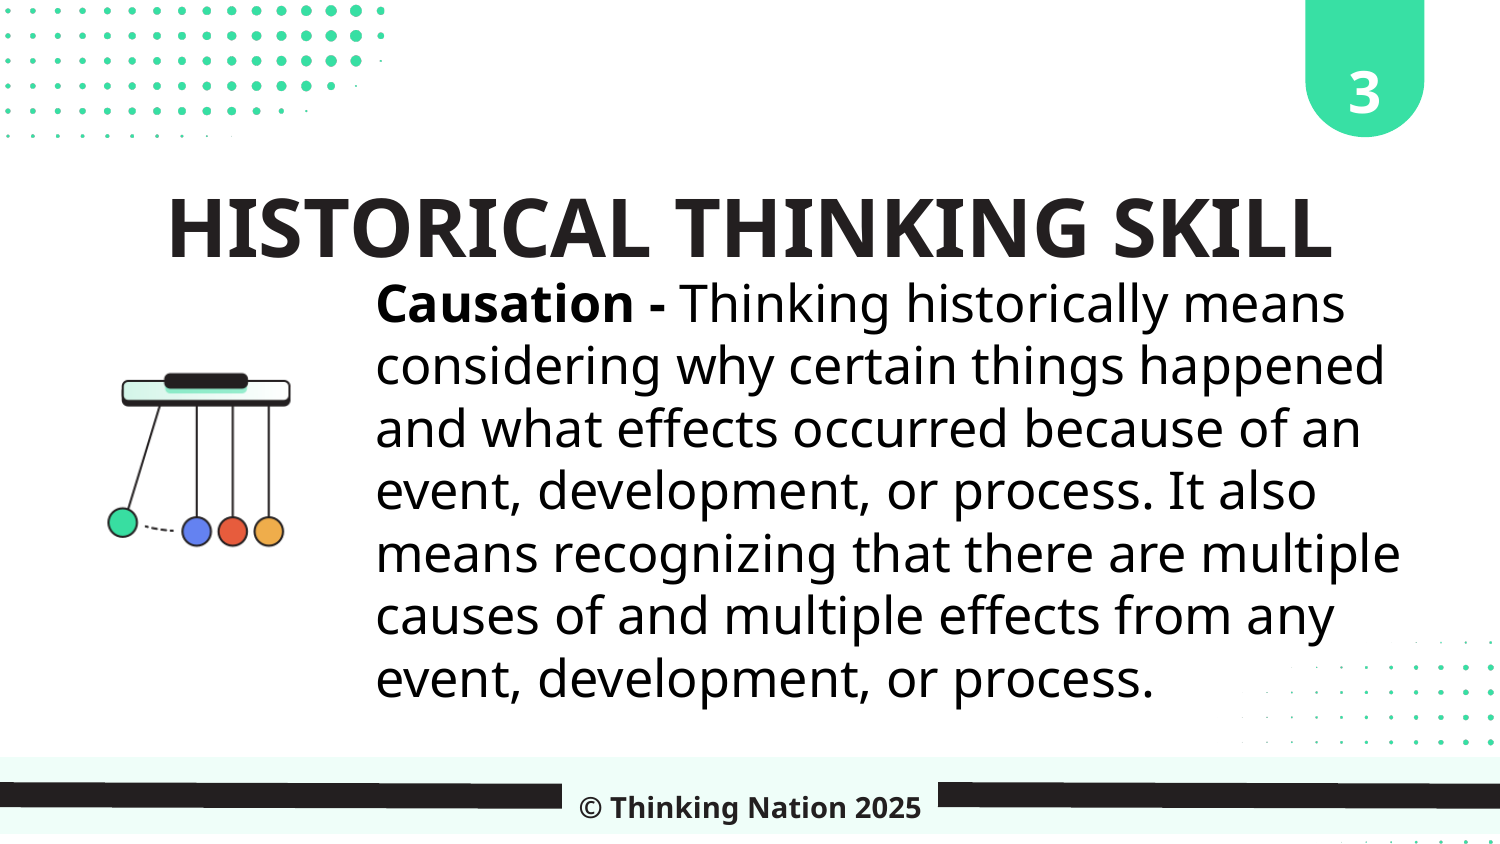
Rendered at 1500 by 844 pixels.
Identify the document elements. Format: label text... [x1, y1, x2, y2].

text_box Causation - Thinking historically means considering why certain things happened and what effects occurred because of an event, development, or process. It also means recognizing that there are multiple causes of and multiple effects from any event, development, or process. [375, 274, 1421, 755]
picture [69, 330, 329, 590]
text_box [1217, 640, 1500, 755]
text_box [0, 0, 385, 138]
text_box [0, 756, 1500, 835]
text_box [1300, 0, 1430, 138]
text_box HISTORICAL THINKING SKILL [59, 137, 1441, 274]
